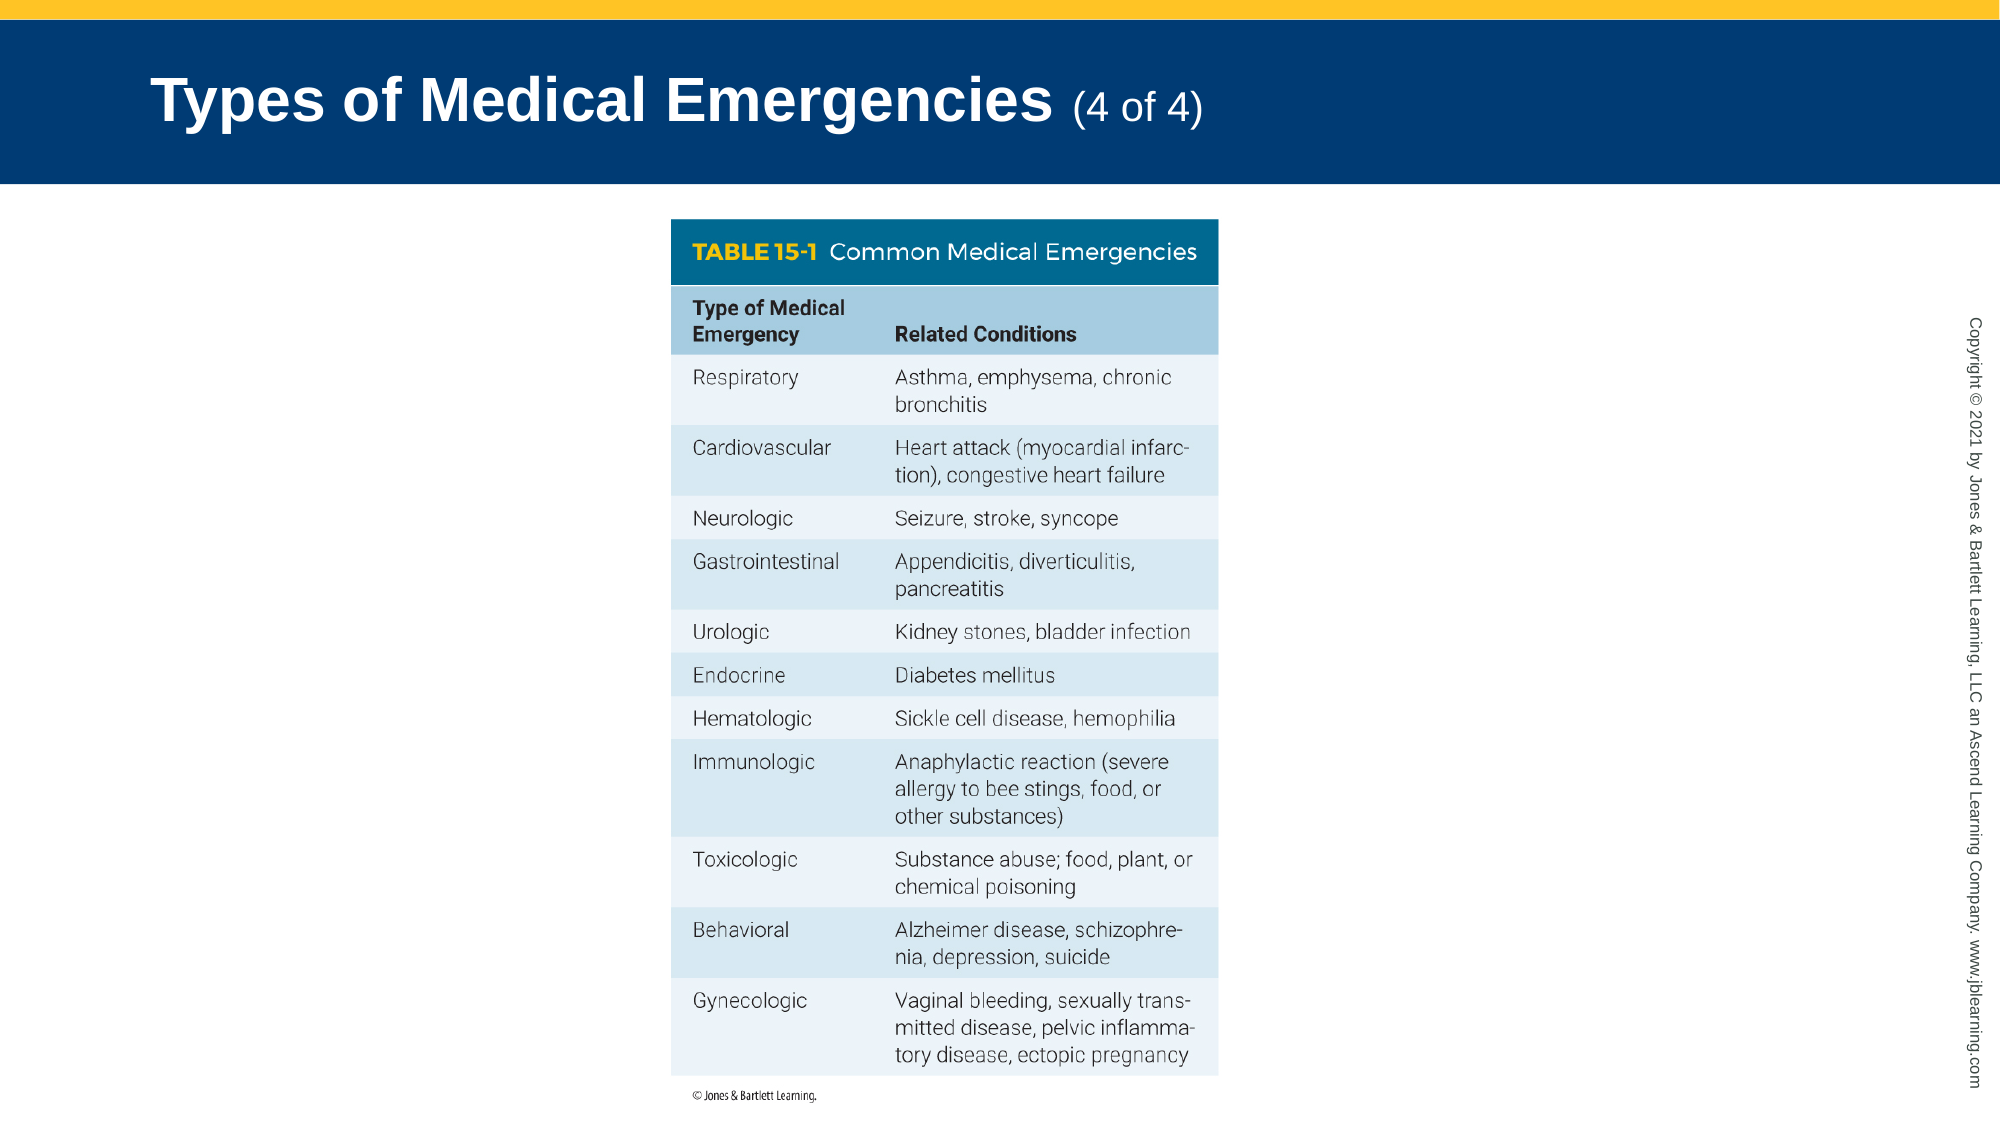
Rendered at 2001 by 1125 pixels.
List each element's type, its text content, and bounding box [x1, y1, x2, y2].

title Types of Medical Emergencies (4 of 4) [0, 19, 2000, 185]
picture [661, 210, 1235, 1120]
